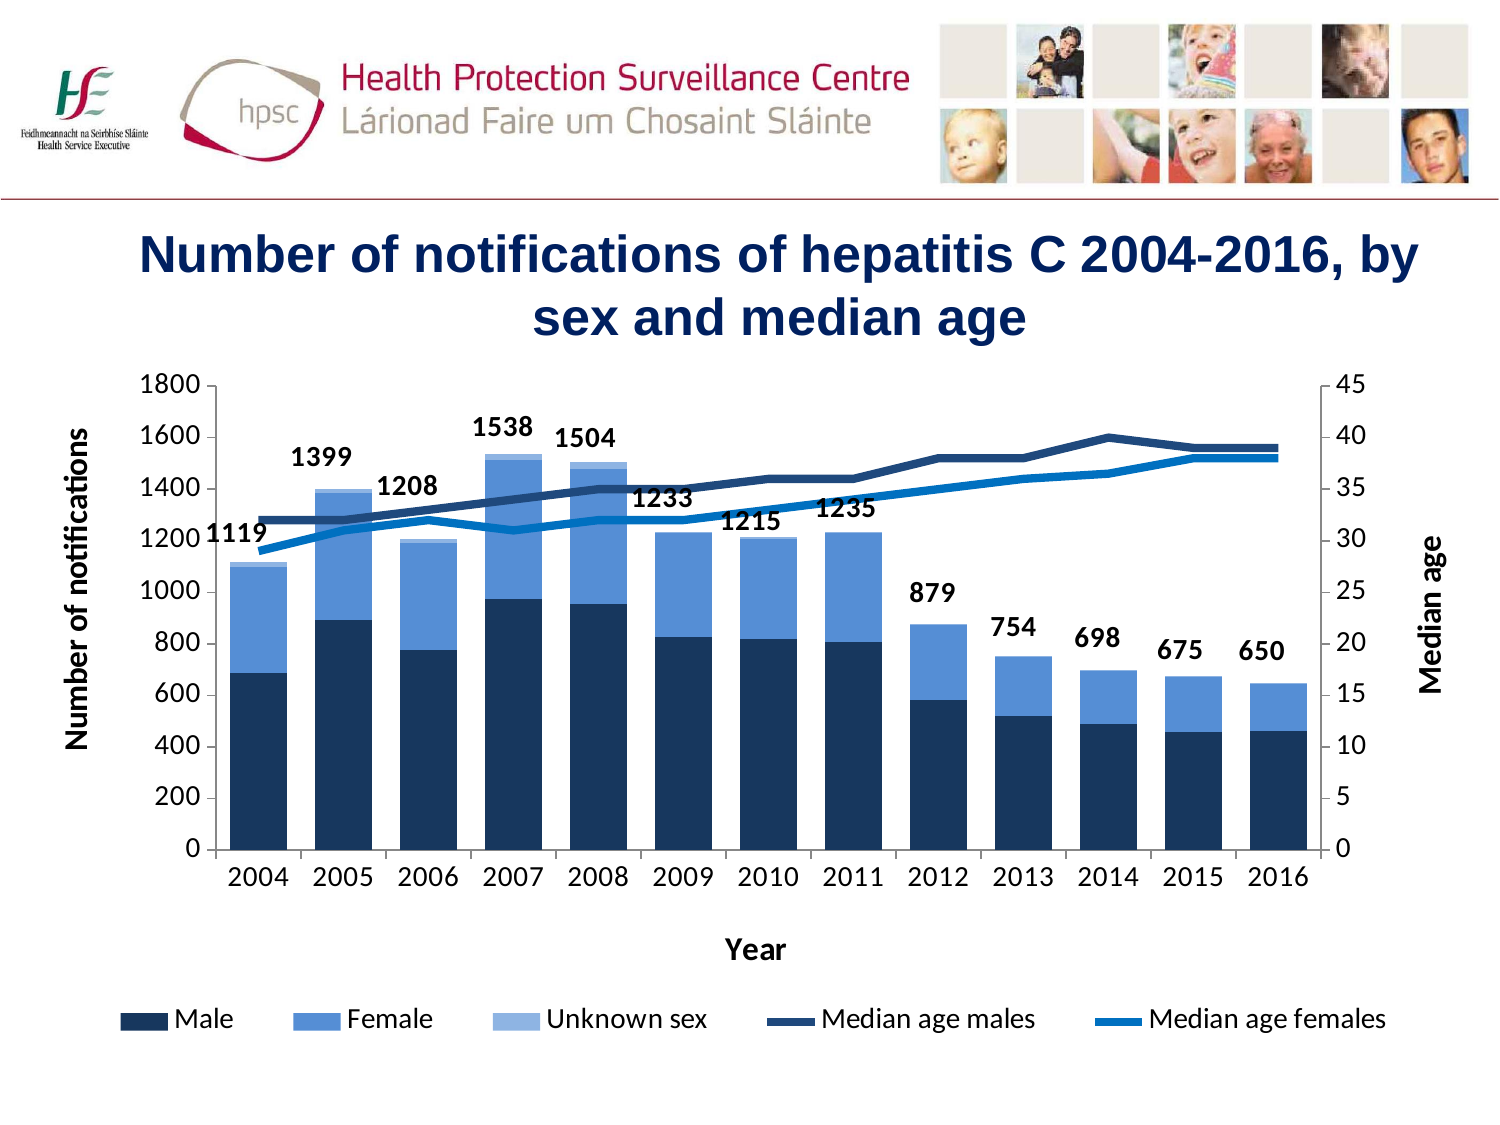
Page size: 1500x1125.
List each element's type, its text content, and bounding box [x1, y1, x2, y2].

picture [0, 0, 1500, 201]
chart [17, 349, 1483, 1071]
title Number of notifications of hepatitis C 2004-2016, by sex and median age [100, 210, 1460, 348]
